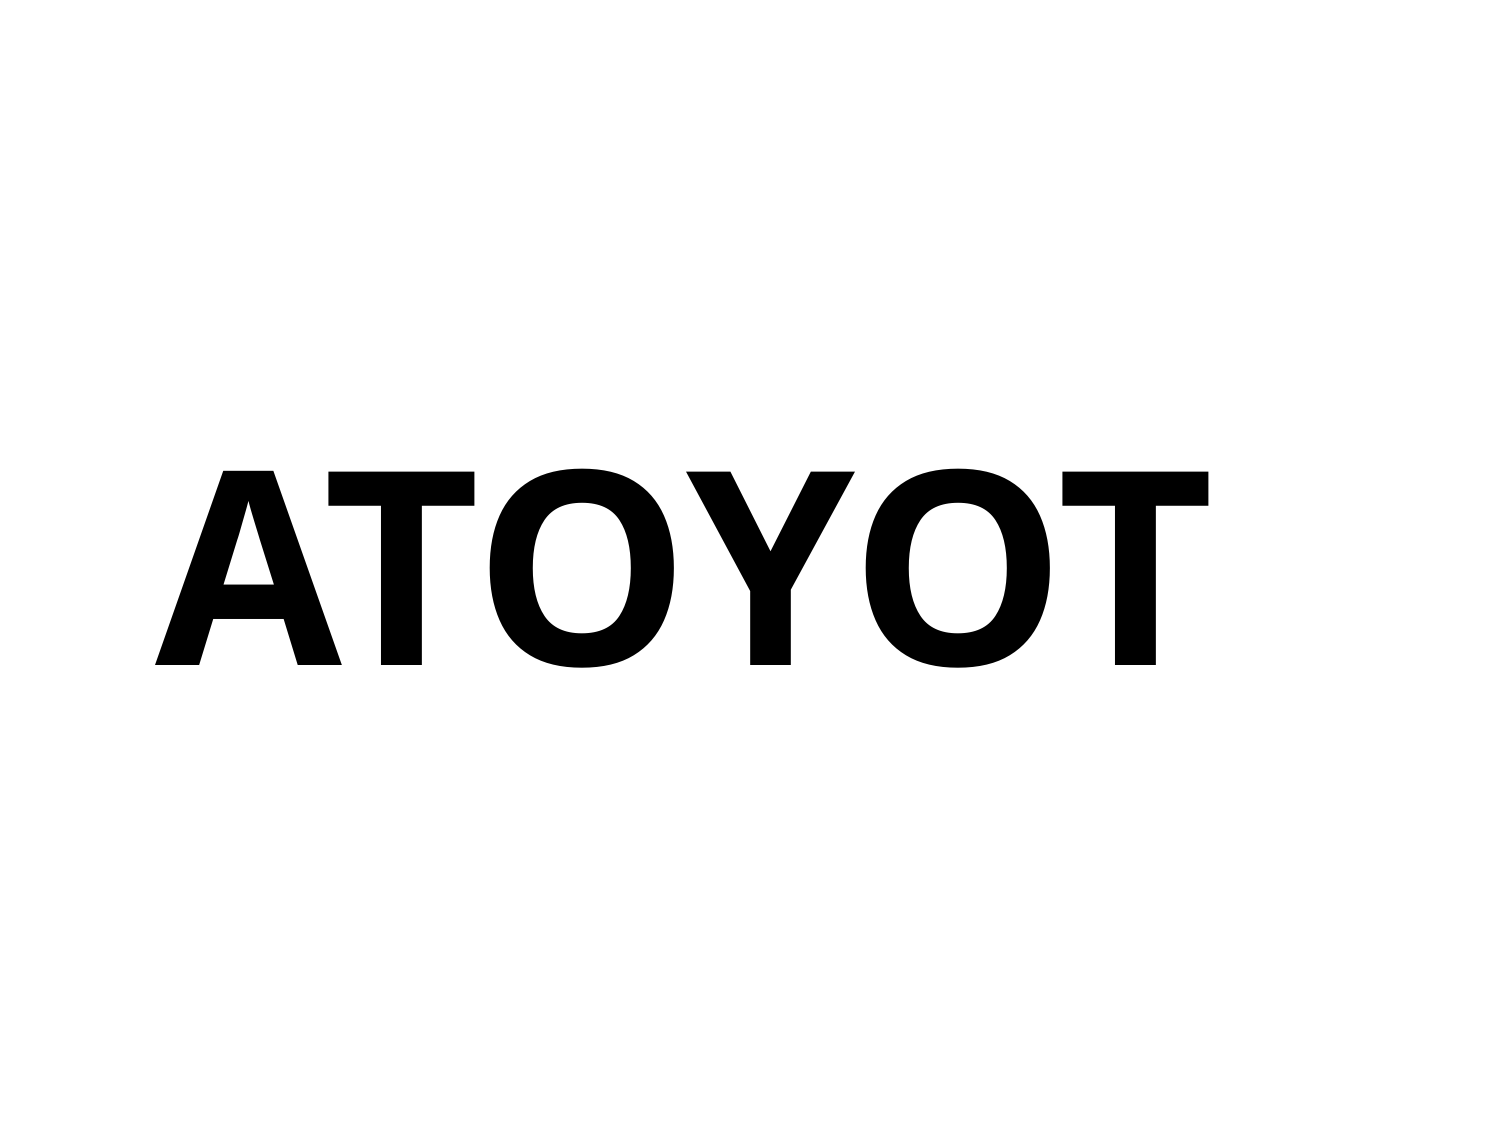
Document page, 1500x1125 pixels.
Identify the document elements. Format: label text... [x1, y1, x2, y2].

text_box ATOYOT [140, 386, 1442, 727]
